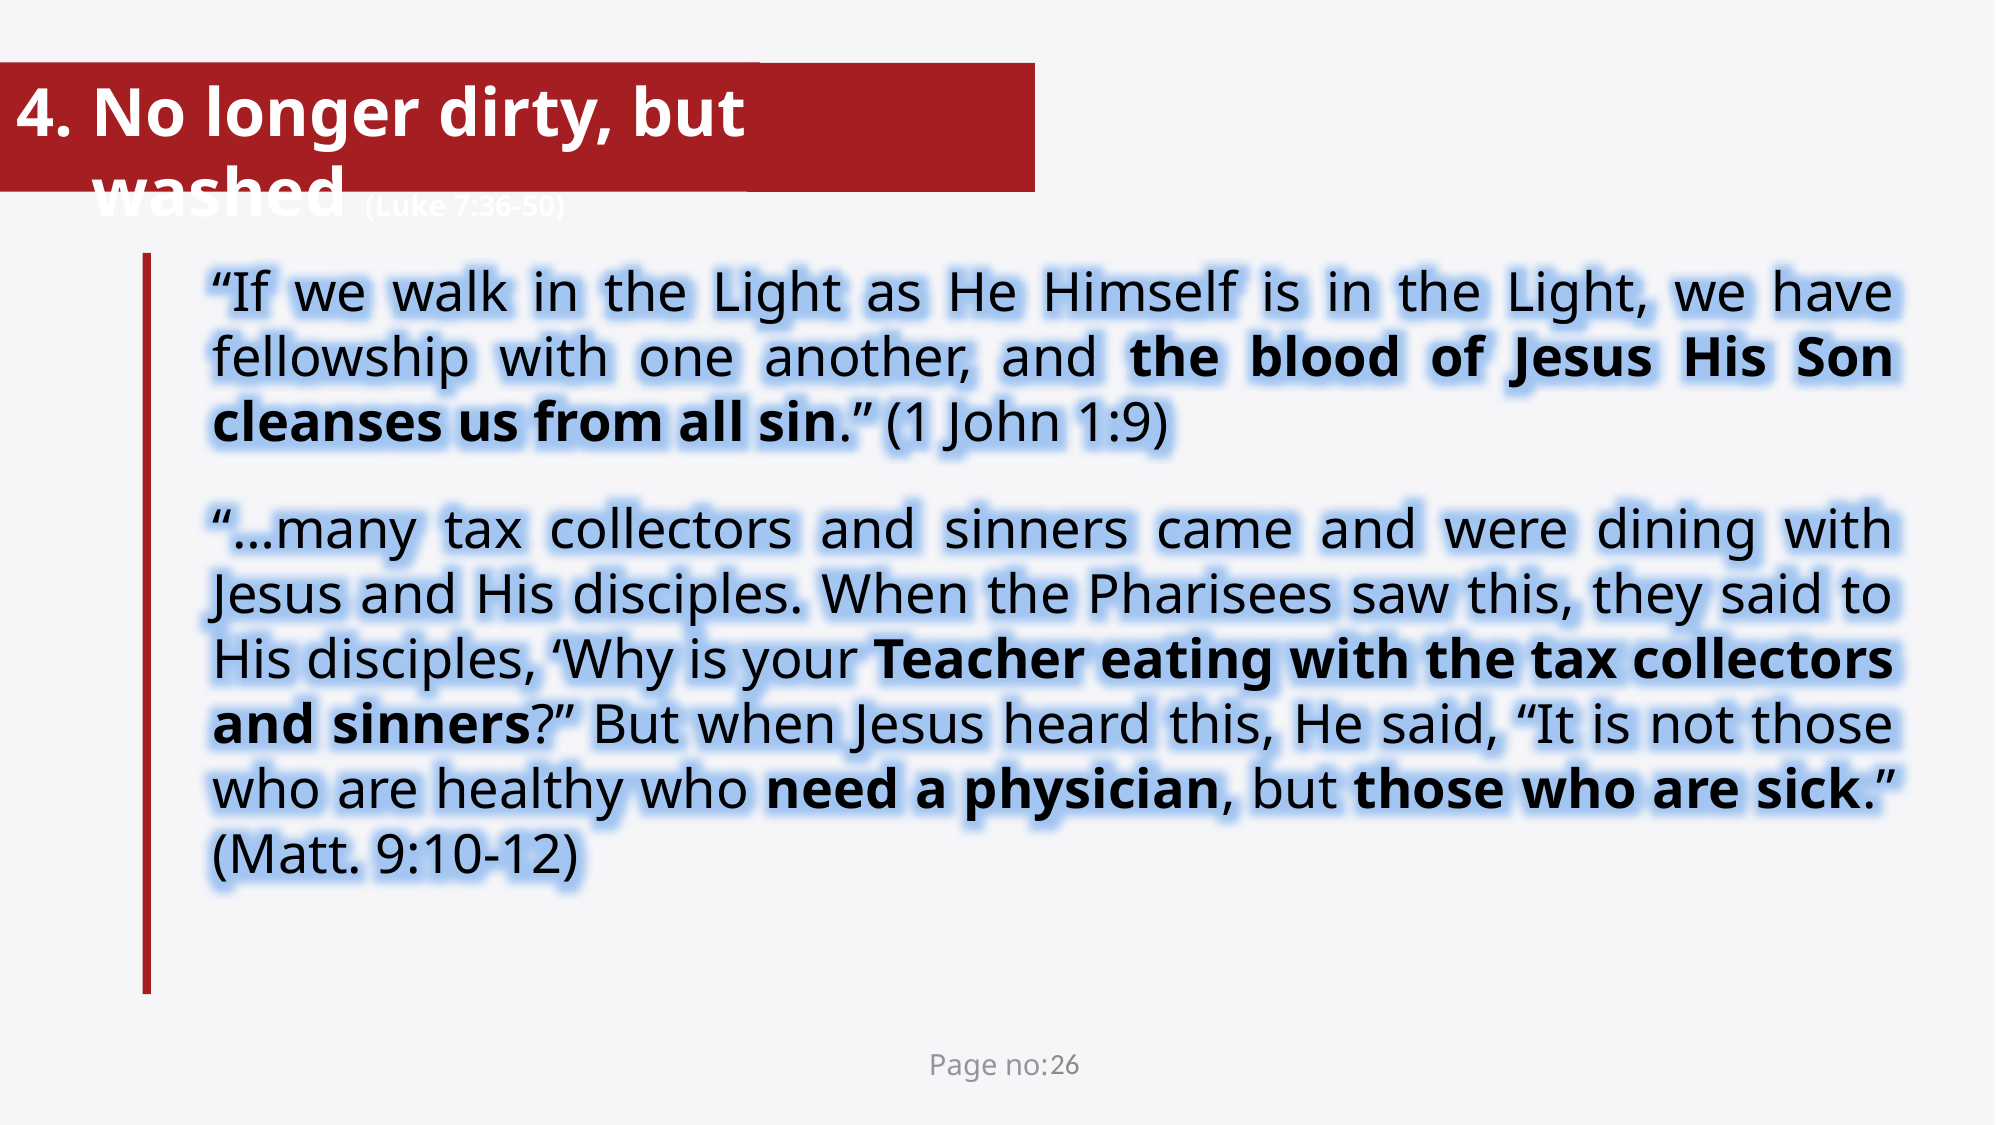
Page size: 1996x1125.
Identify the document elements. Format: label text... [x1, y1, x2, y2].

text_box “…many tax collectors and sinners came and were dining with Jesus and His disciples. When the Pharisees saw this, they said to His disciples, ‘Why is your Teacher eating with the tax collectors and sinners?” But when Jesus heard this, He said, “It is not those who are healthy who need a physician, but those who are sick.” (Matt. 9:10-12) [198, 487, 1911, 892]
text_box “If we walk in the Light as He Himself is in the Light, we have fellowship with one another, and the blood of Jesus His Son cleanses us from all sin.” (1 John 1:9) [198, 249, 1911, 460]
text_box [1, 62, 1036, 194]
